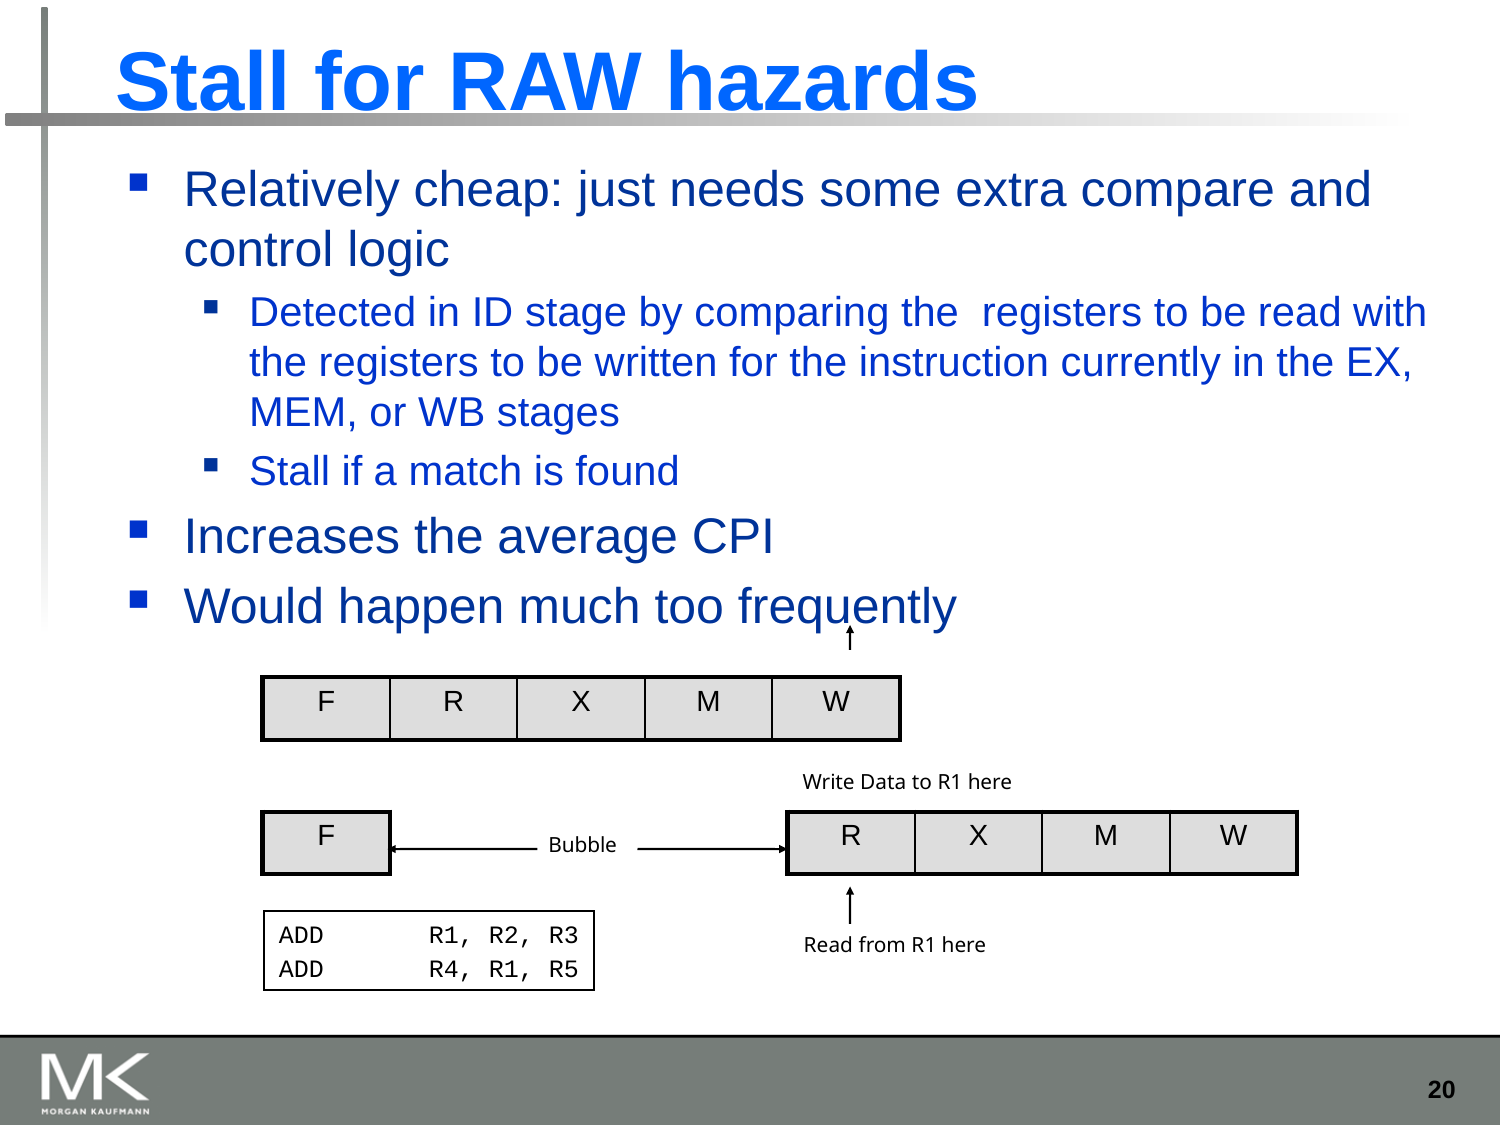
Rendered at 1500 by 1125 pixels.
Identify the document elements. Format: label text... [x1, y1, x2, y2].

text_box [637, 844, 788, 854]
text_box Bubble [533, 823, 632, 864]
text_box [845, 886, 855, 924]
list Relatively cheap: just needs some extra compare and control logic Detected in ID stage by comparing the registers to be read with the registers to be written for the instruction currently in the EX, MEM, or WB stages Stall if a match is found Increases the average CPI Would happen much too frequently [111, 148, 1470, 988]
picture [29, 1046, 160, 1123]
table_header F [265, 679, 389, 738]
text_box Read from R1 here [788, 924, 1001, 964]
table_header W [1171, 814, 1295, 872]
table_header R [391, 679, 516, 738]
text_box Write Data to R1 here [787, 761, 1027, 802]
text_box [845, 624, 855, 650]
table_header X [518, 679, 644, 738]
text_box ADD R1, R2, R3 ADD R4, R1, R5 [264, 910, 594, 991]
table_header X [916, 814, 1041, 872]
text_box [387, 844, 538, 854]
table_header W [773, 679, 898, 738]
table_header M [1043, 814, 1169, 872]
table_header M [646, 679, 771, 738]
table_header F [265, 814, 388, 872]
title Stall for RAW hazards [100, 18, 1460, 135]
table_header R [790, 814, 914, 872]
